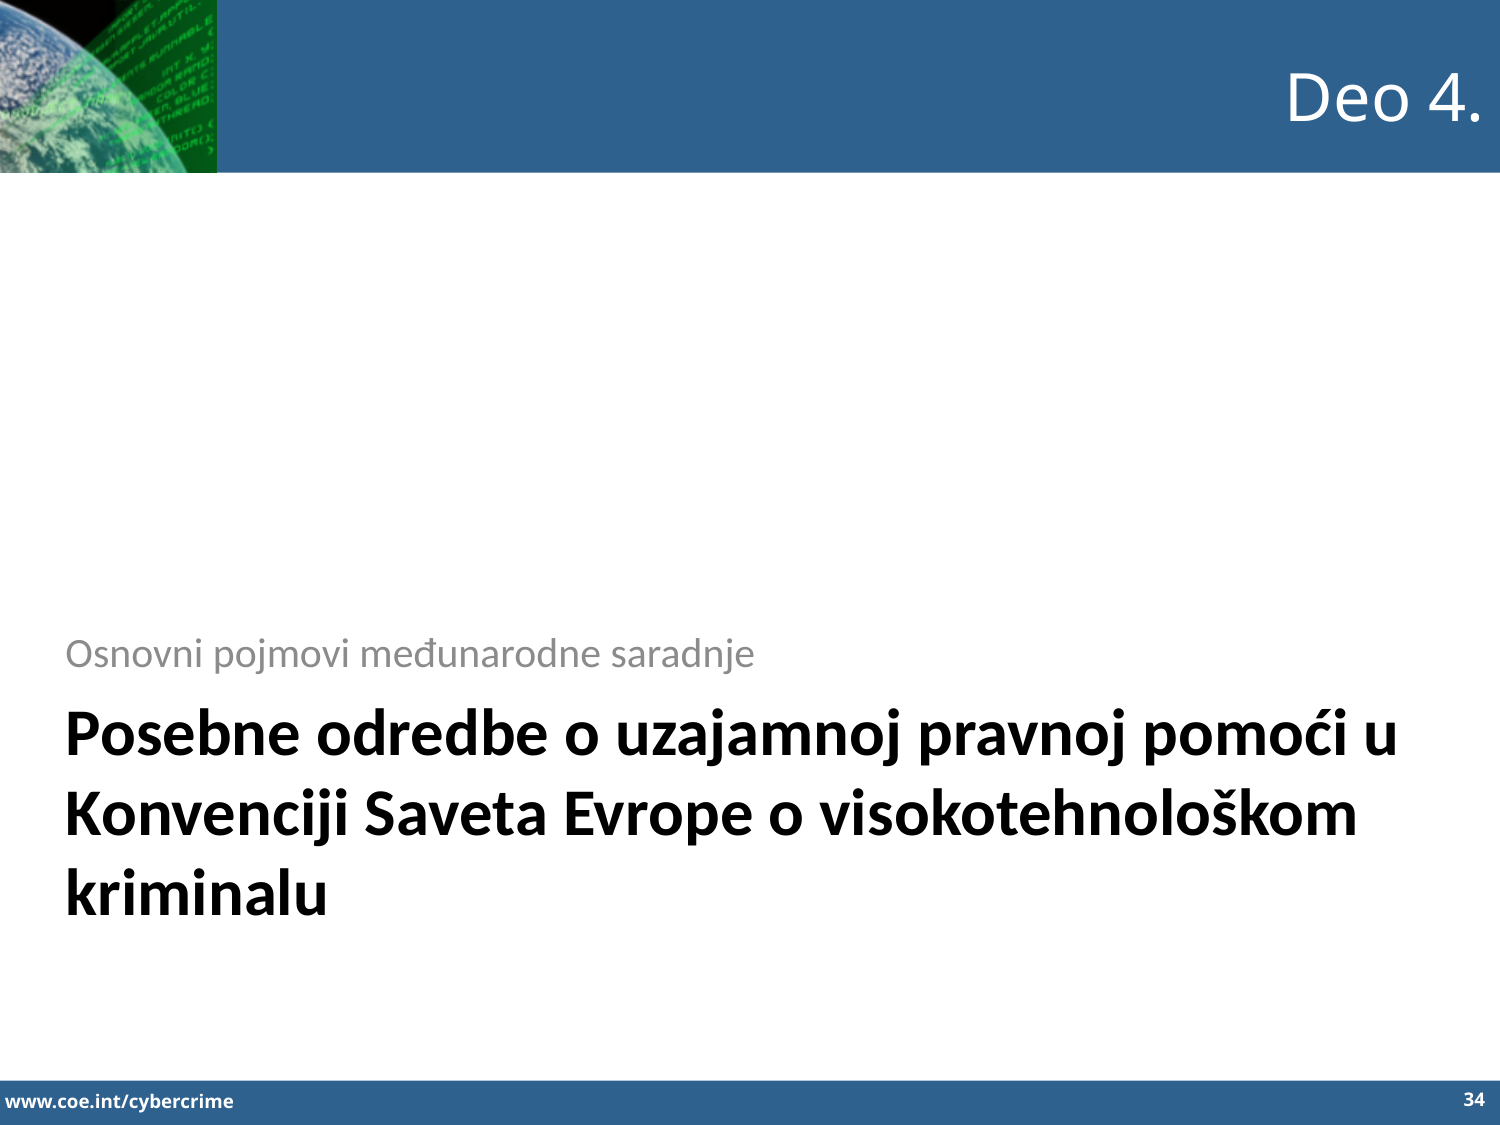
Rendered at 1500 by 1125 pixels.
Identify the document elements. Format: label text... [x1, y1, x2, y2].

text_box Deo 4. [309, 18, 1500, 171]
text_box Posebne odredbe o uzajamnoj pravnoj pomoći u Konvenciji Saveta Evrope o visokotehnološkom kriminalu [50, 681, 1450, 937]
slide_number 34 [1149, 1079, 1500, 1125]
text_box Osnovni pojmovi međunarodne saradnje [50, 624, 1326, 682]
picture [0, 1, 217, 173]
